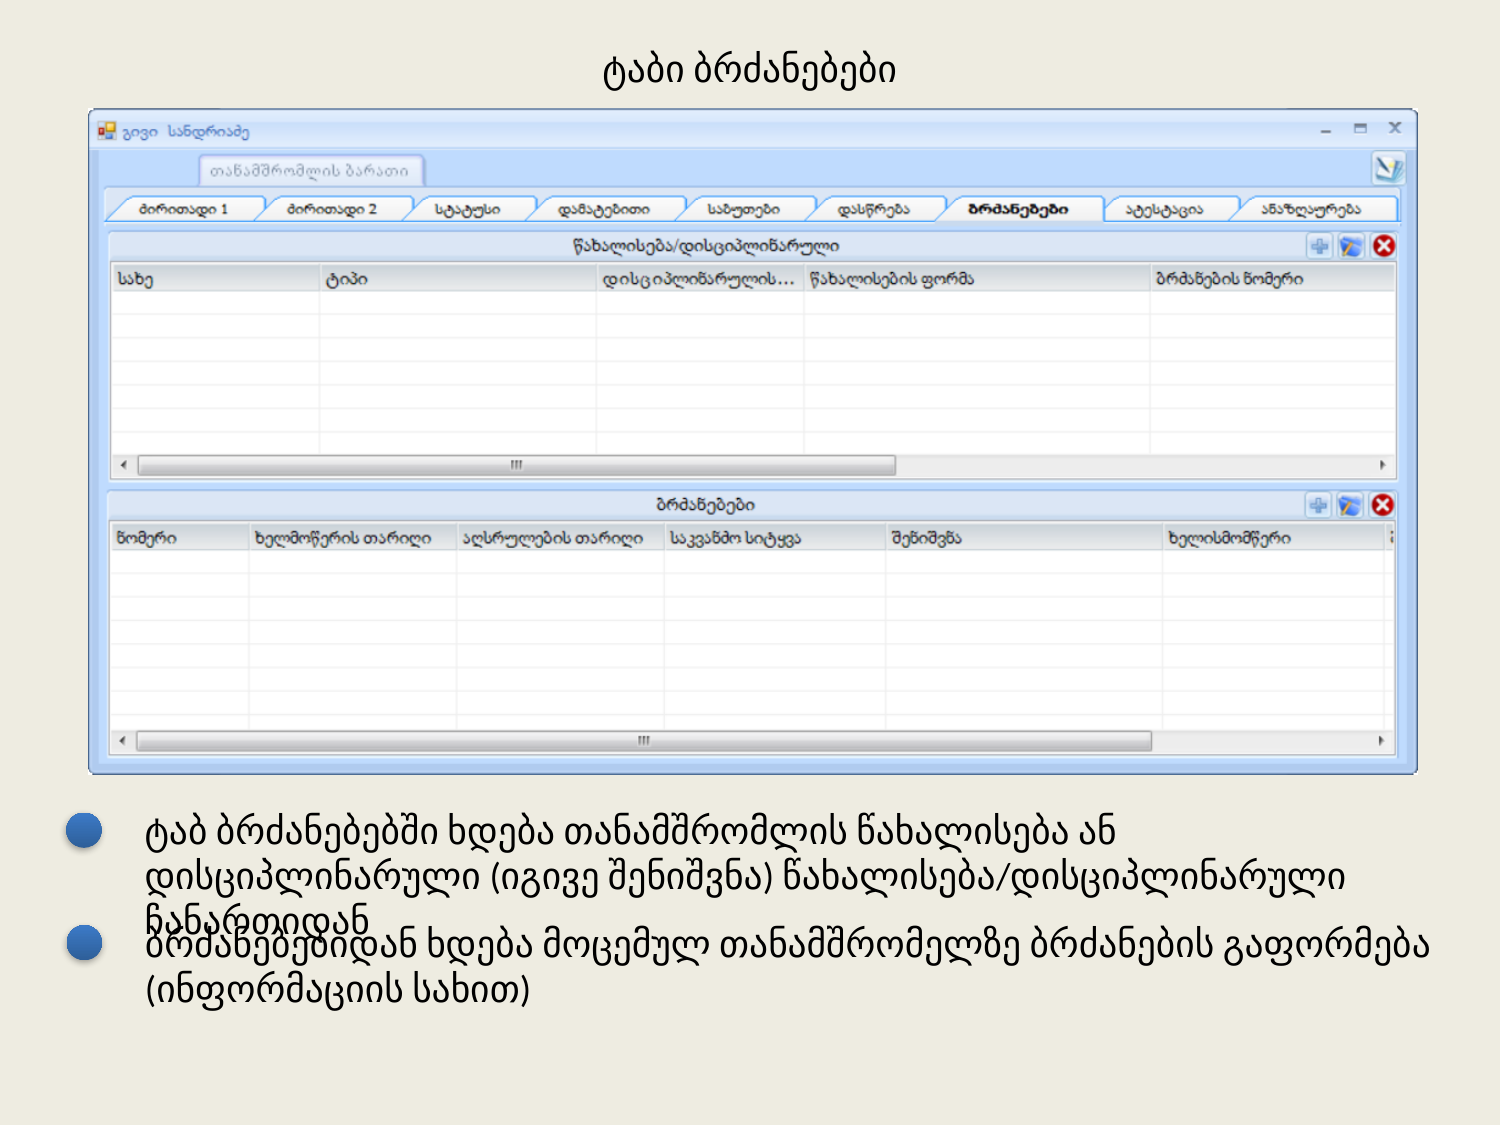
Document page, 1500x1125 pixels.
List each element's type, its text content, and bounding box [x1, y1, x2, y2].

text_box [66, 812, 102, 848]
text_box ბრძანებებიდან ხდება მოცემულ თანამშრომელზე ბრძანების გაფორმება (ინფორმაციის სახით) [130, 912, 1467, 1018]
text_box ტაბ ბრძანებებში ხდება თანამშრომლის წახალისება ან დისციპლინარული (იგივე შენიშვნა) წახალისება/დისციპლინარული ჩანართიდან [129, 799, 1466, 950]
picture [88, 108, 1419, 776]
text_box ტაბი ბრძანებები [81, 37, 1418, 98]
text_box [66, 925, 102, 961]
